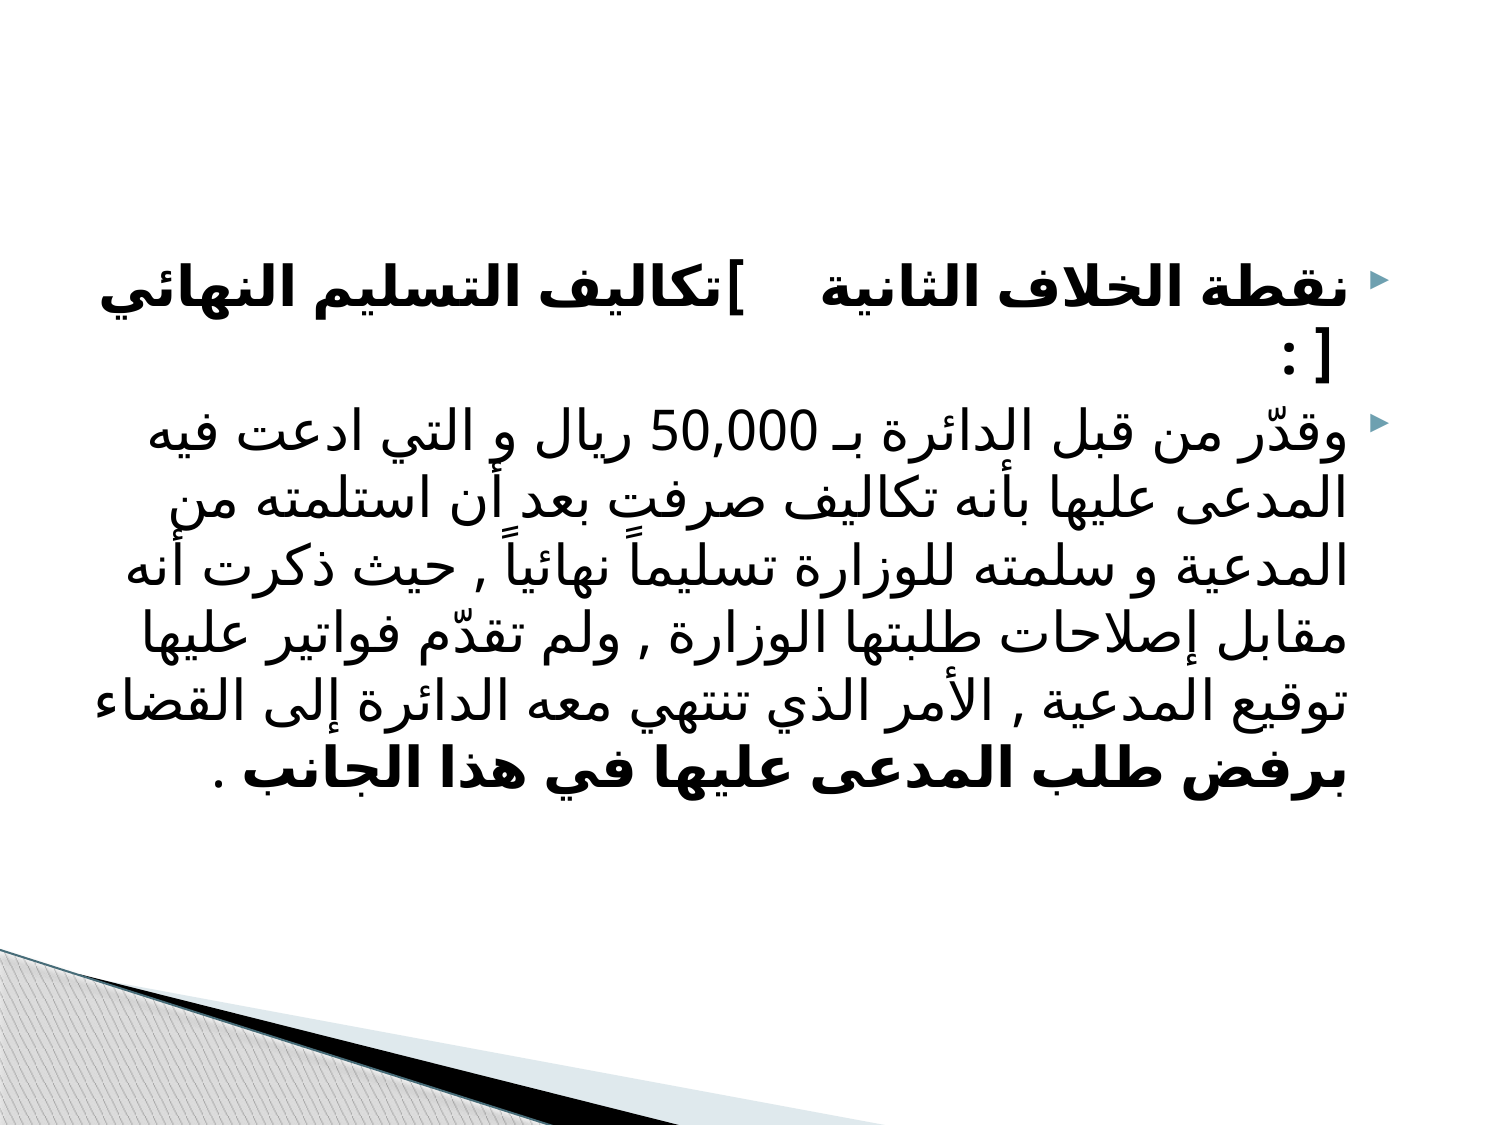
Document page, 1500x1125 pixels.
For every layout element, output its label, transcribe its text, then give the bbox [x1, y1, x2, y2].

list نقطة الخلاف الثانية ]تكاليف التسليم النهائي [ : وقدّر من قبل الدائرة بـ 50,000 ريال و التي ادعت فيه المدعى عليها بأنه تكاليف صرفت بعد أن استلمته من المدعية و سلمته للوزارة تسليماً نهائياً , حيث ذكرت أنه مقابل إصلاحات طلبتها الوزارة , ولم تقدّم فواتير عليها توقيع المدعية , الأمر الذي تنتهي معه الدائرة إلى القضاء برفض طلب المدعى عليها في هذا الجانب . [75, 243, 1425, 986]
